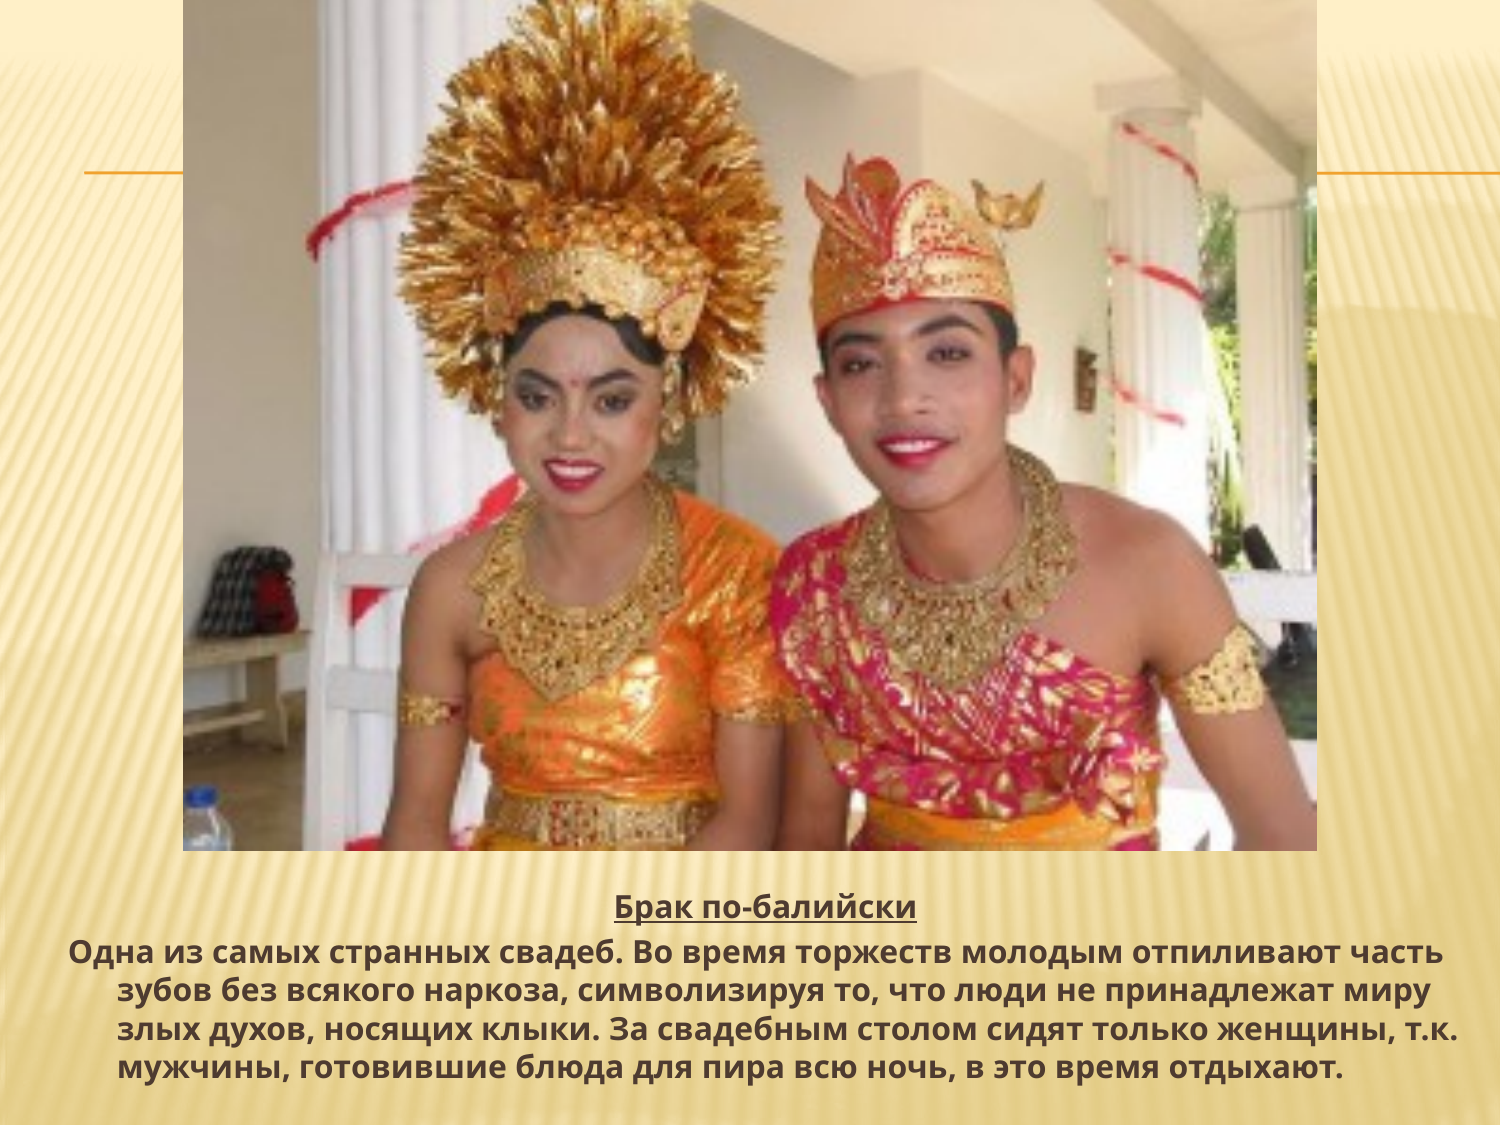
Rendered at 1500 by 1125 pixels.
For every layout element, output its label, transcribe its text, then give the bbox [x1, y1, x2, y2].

list Брак по-балийски Одна из самых странных свадеб. Во время торжеств молодым отпиливают часть зубов без всякого наркоза, символизируя то, что люди не принадлежат миру злых духов, носящих клыки. За свадебным столом сидят только женщины, т.к. мужчины, готовившие блюда для пира всю ночь, в это время отдыхают. [53, 879, 1479, 1125]
picture [182, 0, 1318, 851]
